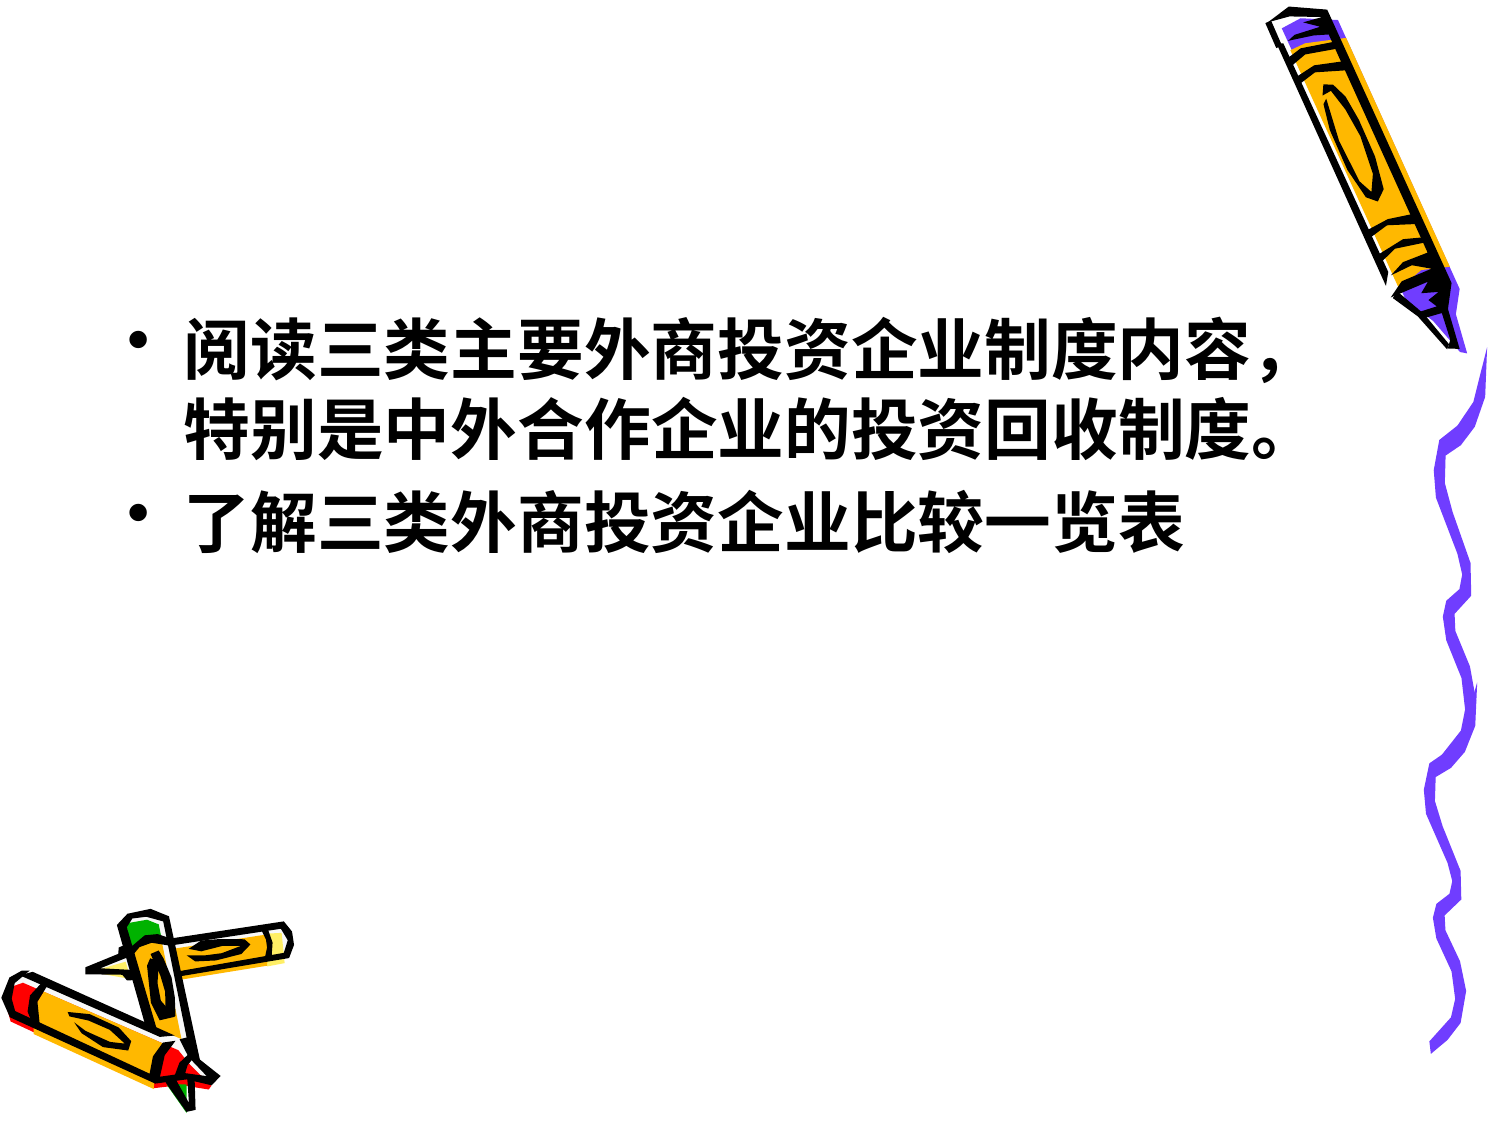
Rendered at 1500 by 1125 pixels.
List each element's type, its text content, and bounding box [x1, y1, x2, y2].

list 阅读三类主要外商投资企业制度内容，特别是中外合作企业的投资回收制度。 了解三类外商投资企业比较一览表 [112, 299, 1376, 901]
